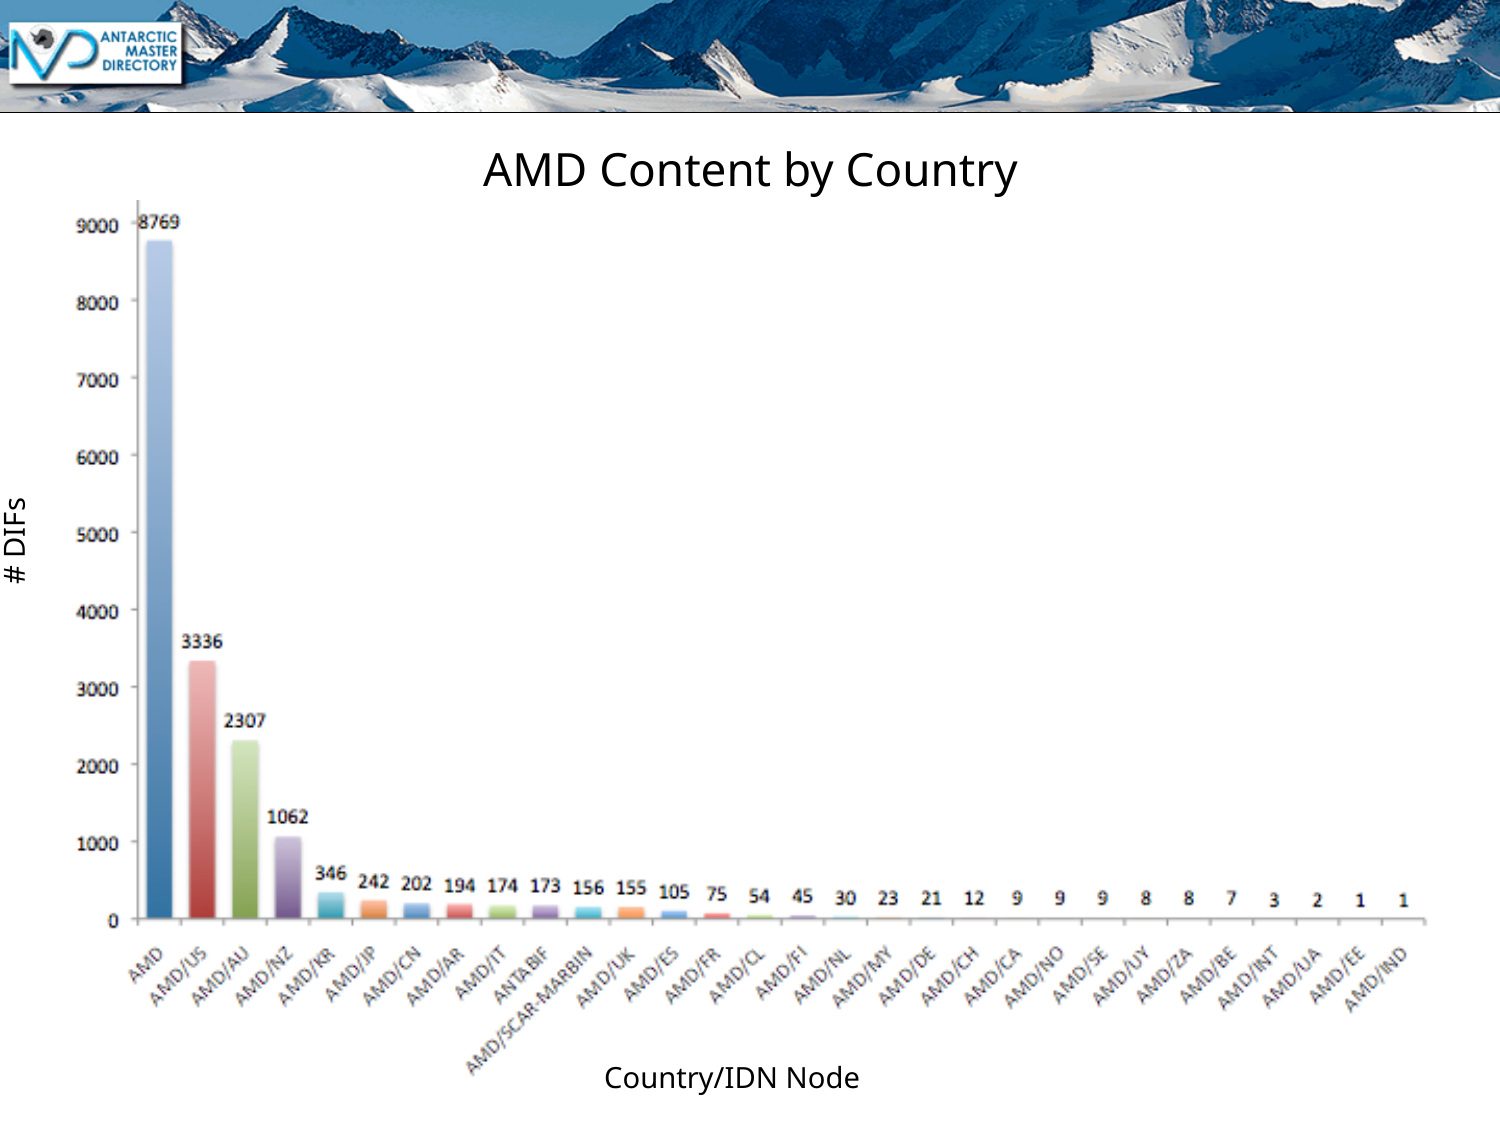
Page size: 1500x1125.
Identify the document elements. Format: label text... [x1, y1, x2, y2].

picture [58, 200, 1442, 1087]
picture [0, 0, 1500, 112]
text_box # DIFs [0, 481, 51, 600]
title AMD Content by Country [468, 115, 1319, 200]
